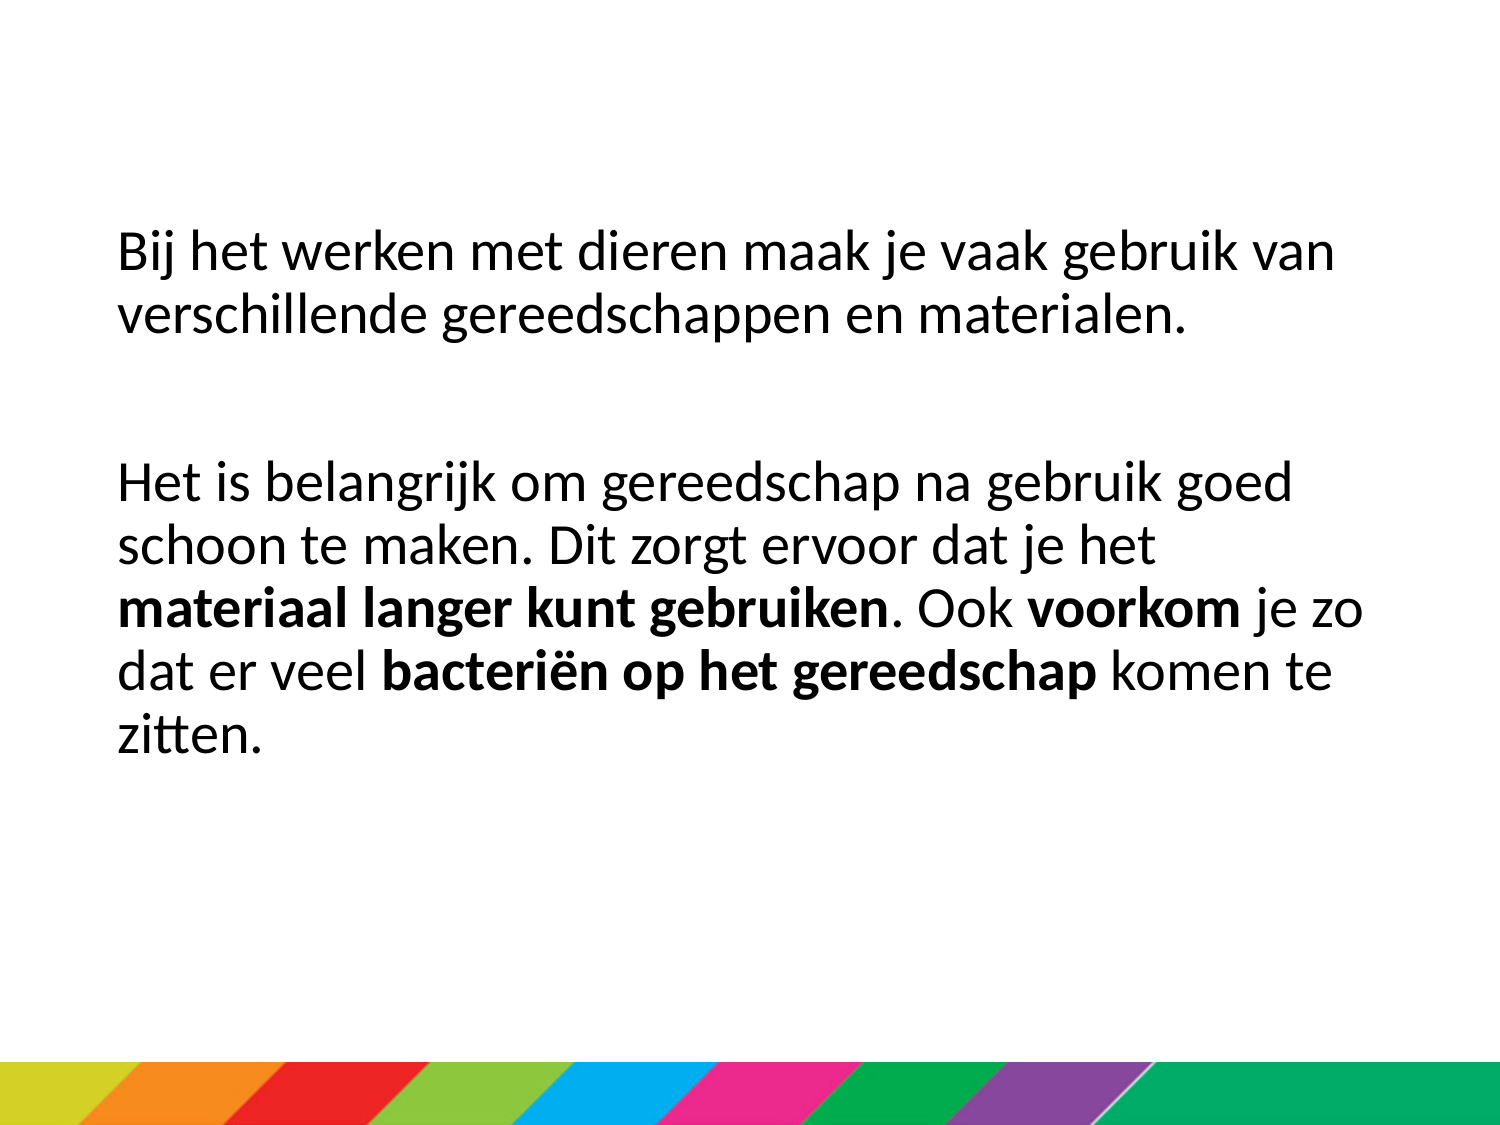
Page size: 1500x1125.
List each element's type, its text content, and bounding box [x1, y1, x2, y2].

picture [0, 1062, 574, 1125]
picture [656, 1062, 1500, 1125]
list Bij het werken met dieren maak je vaak gebruik van verschillende gereedschappen en materialen. Het is belangrijk om gereedschap na gebruik goed schoon te maken. Dit zorgt ervoor dat je het materiaal langer kunt gebruiken. Ook voorkom je zo dat er veel bacteriën op het gereedschap komen te zitten. [102, 212, 1397, 927]
